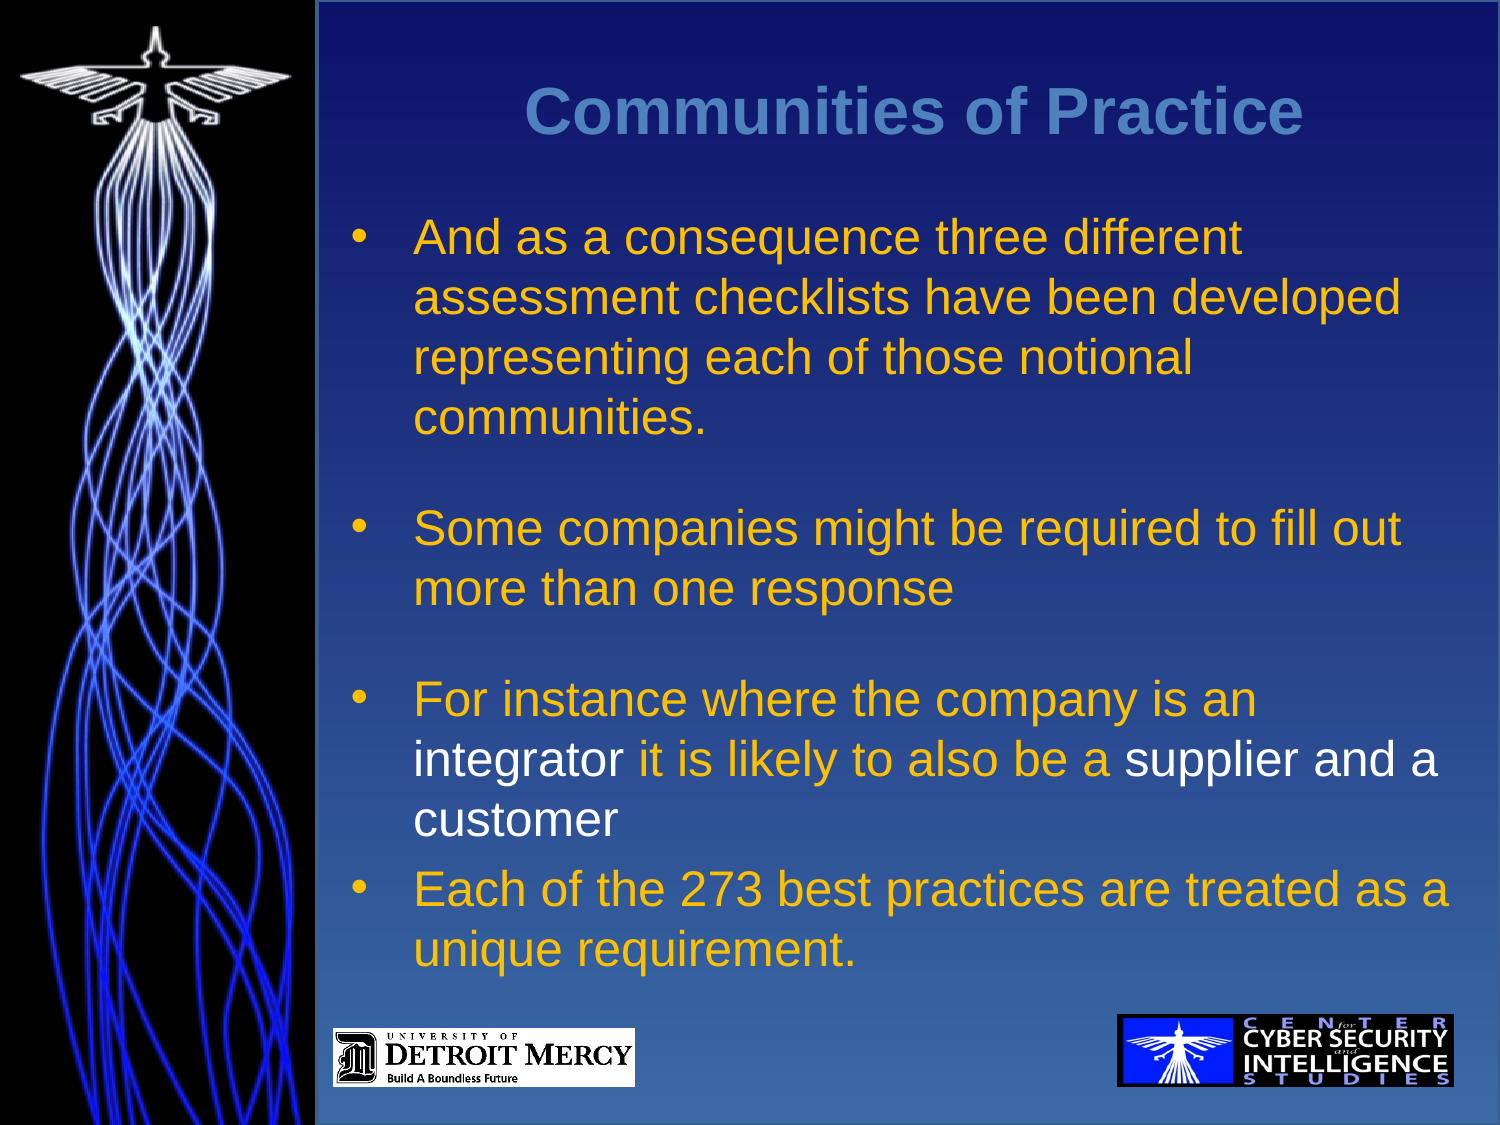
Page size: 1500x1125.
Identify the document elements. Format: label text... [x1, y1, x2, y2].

picture [333, 1028, 635, 1087]
text_box [317, 0, 1500, 1125]
text_box Communities of Practice [367, 59, 1463, 157]
picture [1117, 1013, 1455, 1087]
text_box And as a consequence three different assessment checklists have been developed representing each of those notional communities. Some companies might be required to fill out more than one response For instance where the company is an integrator it is likely to also be a supplier and a customer Each of the 273 best practices are treated as a unique requirement. [333, 196, 1497, 997]
picture [0, 0, 316, 1125]
